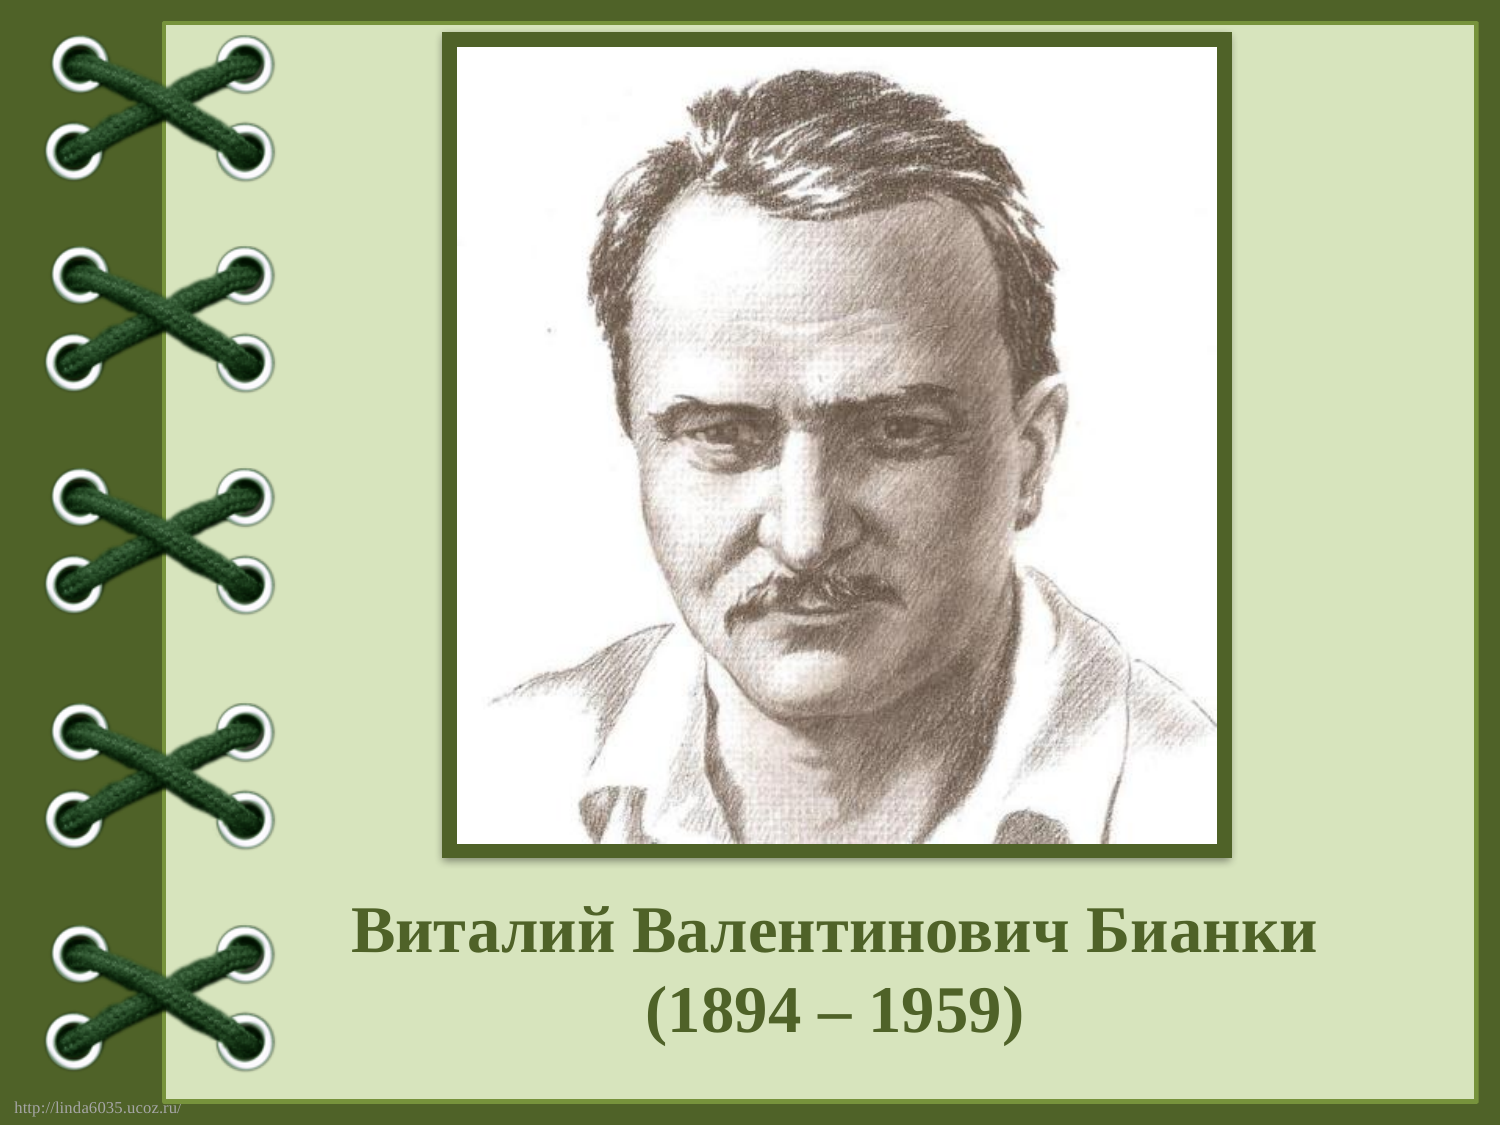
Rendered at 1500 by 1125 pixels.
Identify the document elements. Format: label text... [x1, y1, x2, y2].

picture [35, 456, 286, 631]
picture [35, 234, 286, 409]
text_box Виталий Валентинович Бианки (1894 – 1959) [322, 878, 1348, 1054]
picture [35, 913, 286, 1088]
picture [35, 691, 286, 866]
picture [35, 23, 286, 198]
picture [456, 46, 1218, 844]
